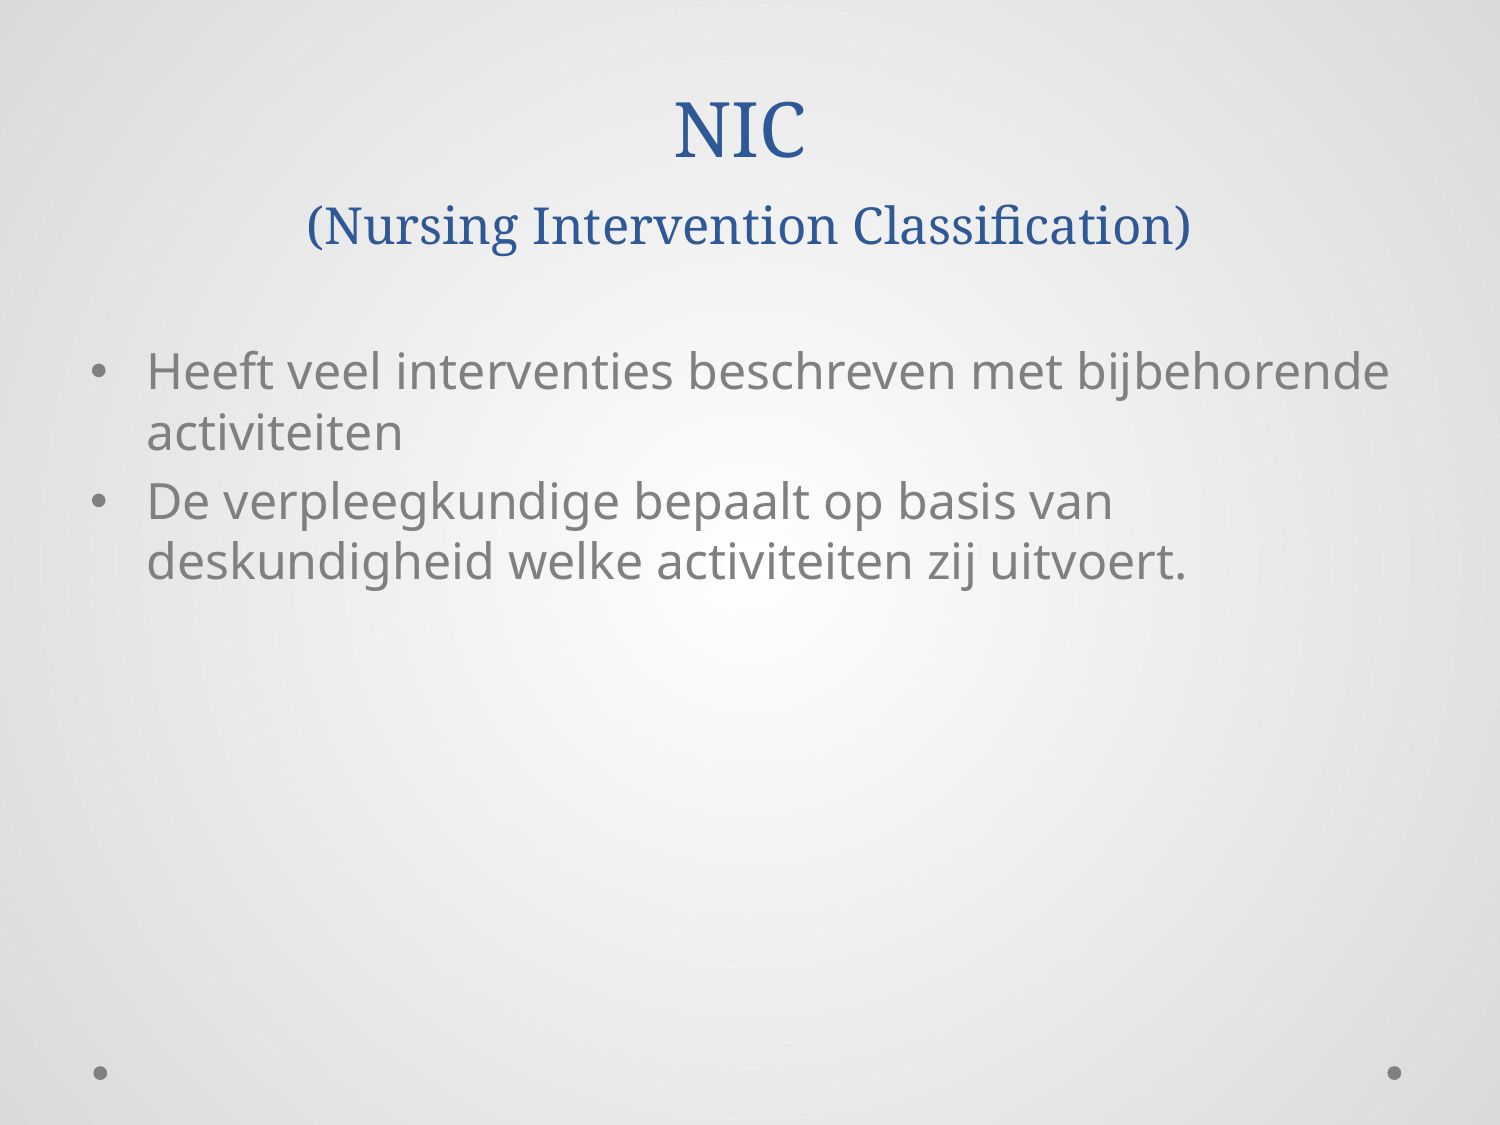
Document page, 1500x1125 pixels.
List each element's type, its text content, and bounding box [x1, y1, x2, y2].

list Heeft veel interventies beschreven met bijbehorende activiteiten De verpleegkundige bepaalt op basis van deskundigheid welke activiteiten zij uitvoert. [75, 262, 1425, 1005]
title NIC (Nursing Intervention Classification) [75, 0, 1425, 262]
